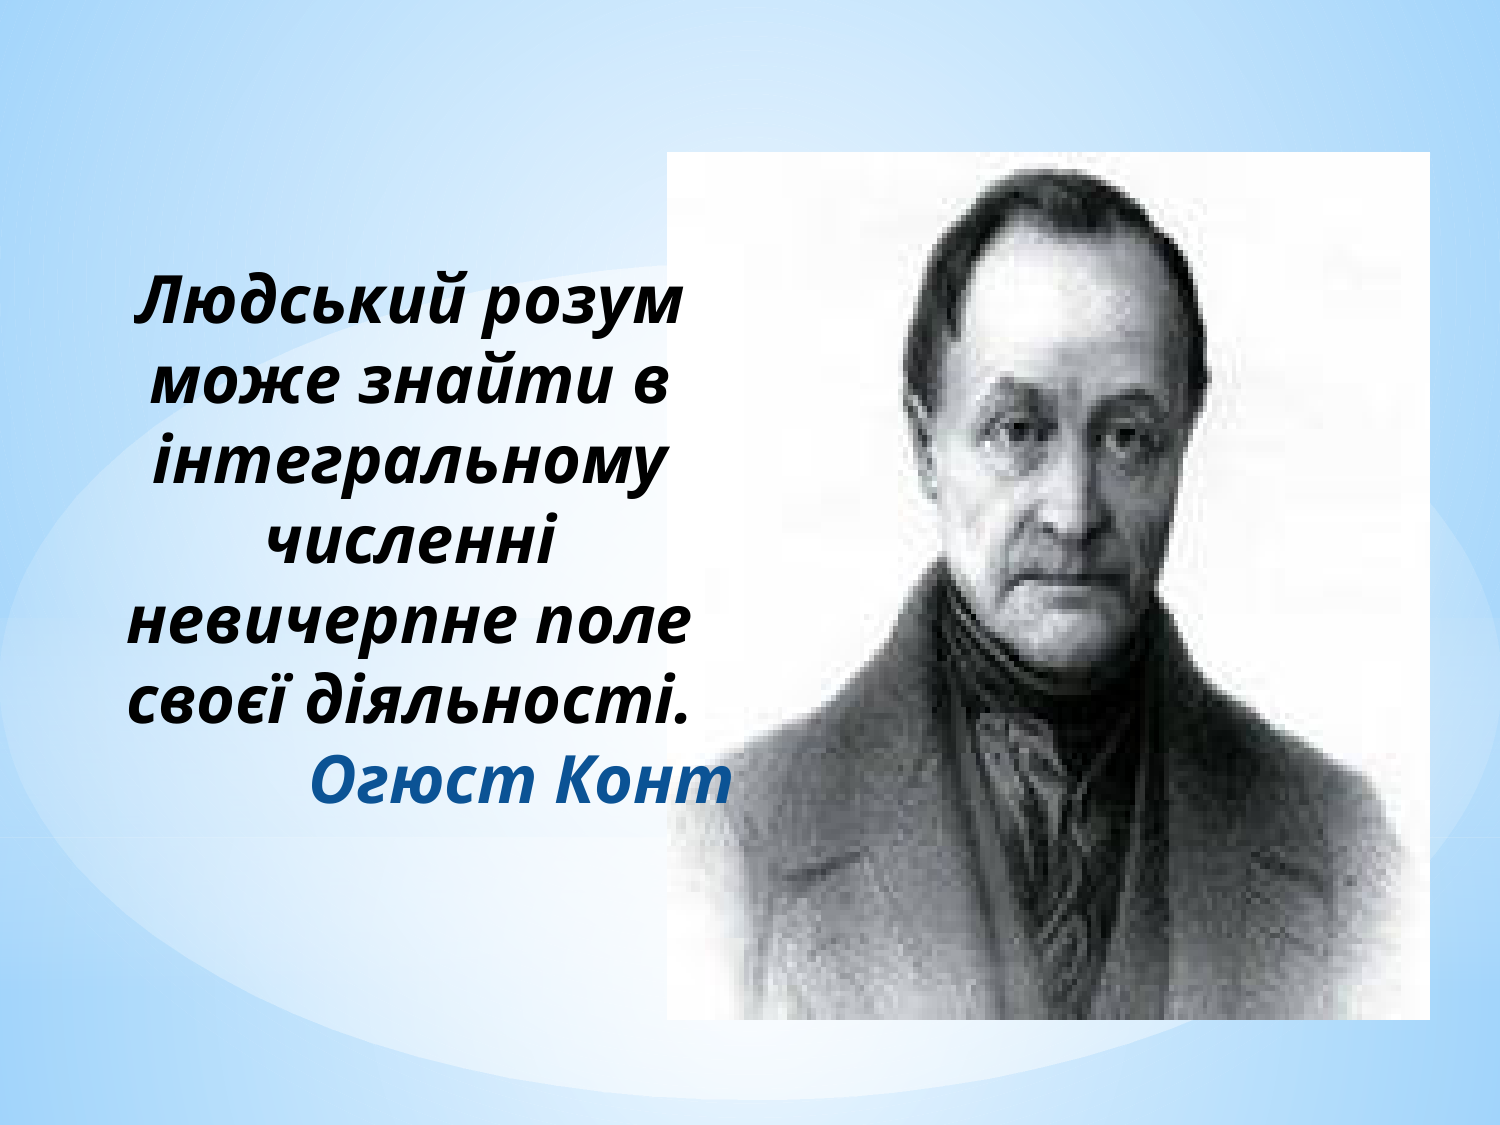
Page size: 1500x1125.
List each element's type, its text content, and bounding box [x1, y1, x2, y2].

text_box Людський розум може знайти в інтегральному численні невичерпне поле своєї діяльності. Огюст Конт [70, 249, 661, 824]
picture [667, 152, 1430, 1020]
